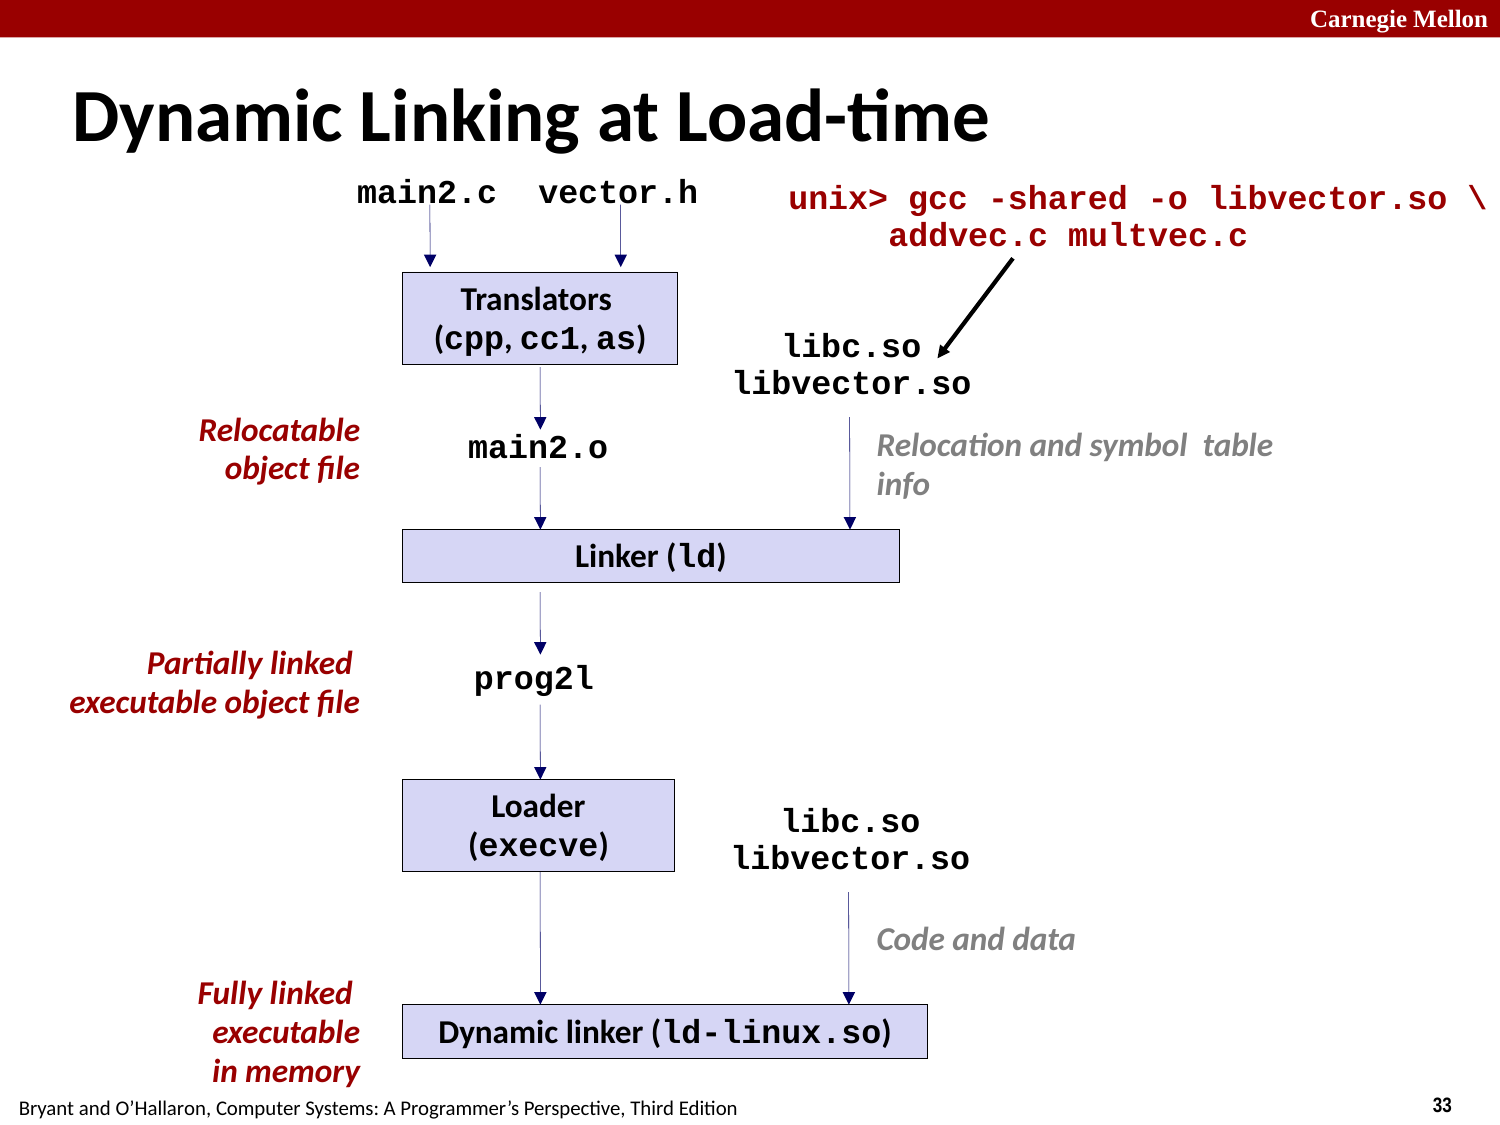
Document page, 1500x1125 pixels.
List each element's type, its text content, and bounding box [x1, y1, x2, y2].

text_box Code and data [861, 911, 1153, 967]
title Dynamic Linking at Load-time [57, 46, 1488, 176]
text_box libc.so libvector.so [715, 794, 986, 886]
text_box [614, 219, 627, 268]
text_box Dynamic linker (ld-linux.so) [402, 1004, 928, 1059]
text_box Fully linked executable in memory [87, 965, 375, 1099]
text_box vector.h [523, 165, 714, 219]
text_box prog2l [459, 652, 609, 705]
text_box [534, 367, 547, 430]
text_box Relocation and symbol table info [861, 417, 1291, 511]
text_box libc.so libvector.so [716, 319, 987, 410]
text_box unix> gcc -shared -o libvector.so \ addvec.c multvec.c [773, 171, 1500, 263]
text_box main2.c [342, 165, 513, 219]
text_box Partially linked executable object file [0, 635, 375, 729]
text_box [534, 872, 547, 1005]
text_box [843, 417, 857, 530]
text_box [937, 258, 1014, 359]
text_box Linker (ld) [402, 529, 900, 583]
text_box [842, 892, 856, 1005]
text_box [423, 219, 437, 268]
text_box Translators (cpp, cc1, as) [402, 271, 678, 365]
text_box main2.o [453, 421, 623, 475]
text_box Loader (execve) [402, 779, 675, 872]
text_box Relocatable object file [149, 402, 375, 496]
text_box [534, 704, 547, 779]
text_box [534, 467, 547, 530]
text_box [534, 592, 547, 655]
